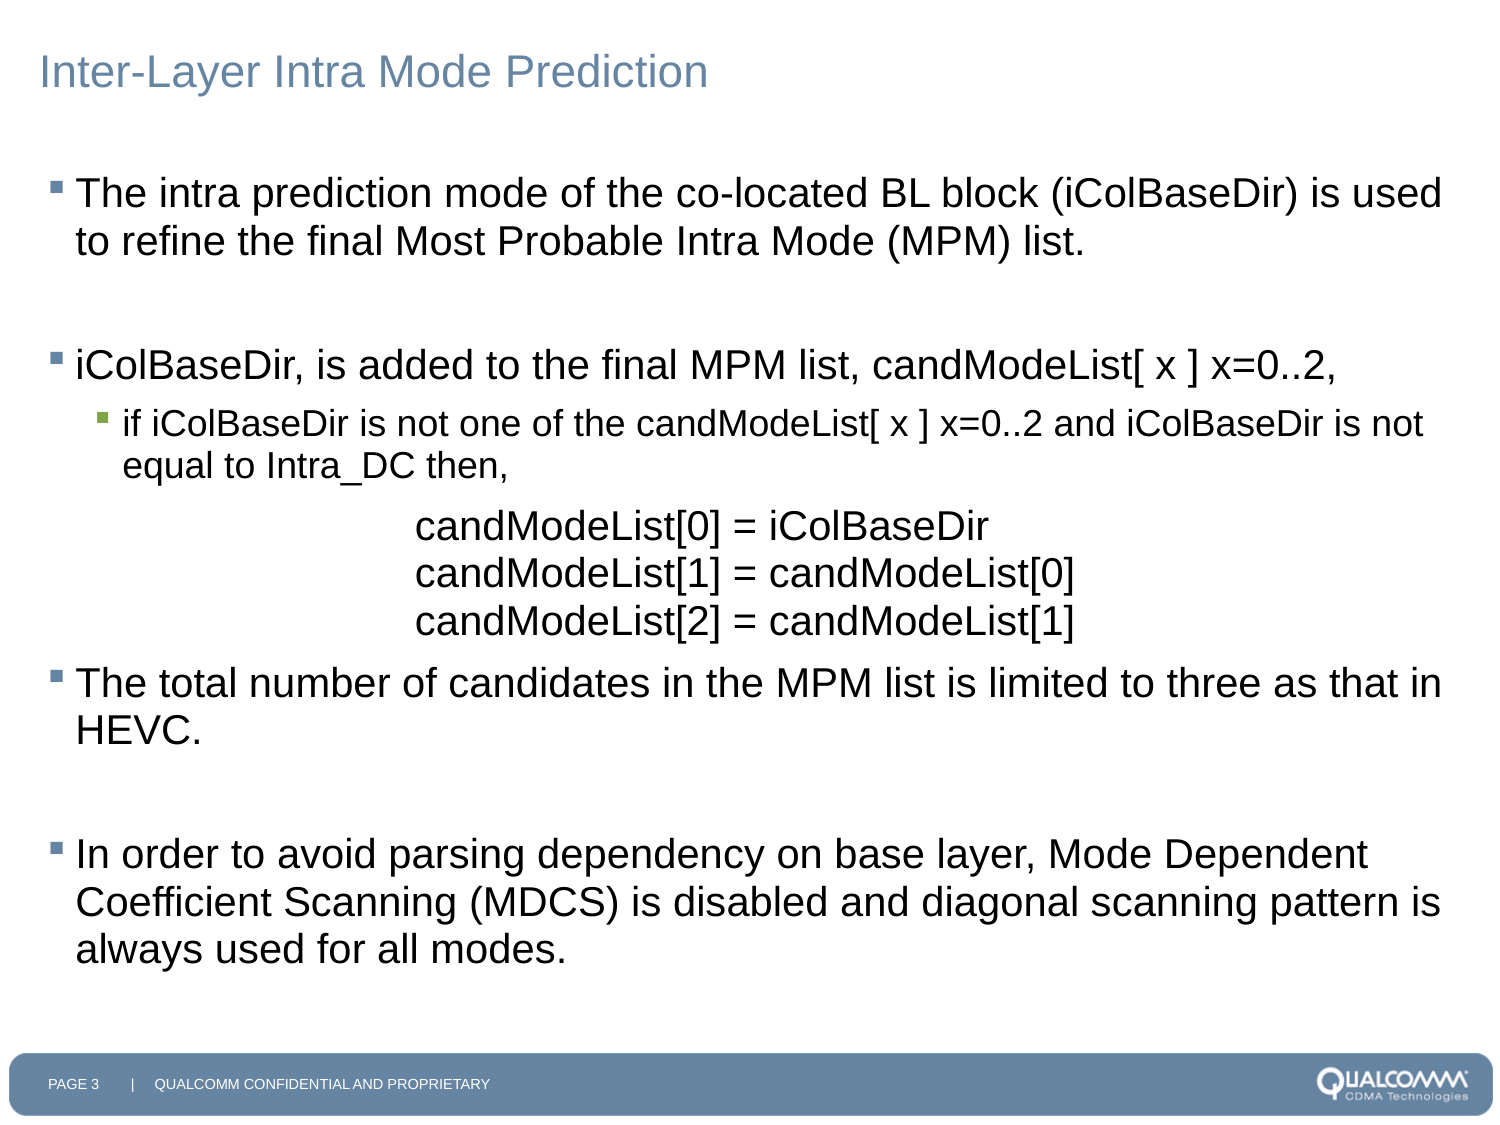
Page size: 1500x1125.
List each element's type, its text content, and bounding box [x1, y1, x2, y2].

title Inter-Layer Intra Mode Prediction [23, 44, 1457, 138]
picture [0, 1048, 1500, 1125]
text_box The intra prediction mode of the co-located BL block (iColBaseDir) is used to refine the final Most Probable Intra Mode (MPM) list. iColBaseDir, is added to the final MPM list, candModeList[ x ] x=0..2, if iColBaseDir is not one of the candModeList[ x ] x=0..2 and iColBaseDir is not equal to Intra_DC then, candModeList[0] = iColBaseDir candModeList[1] = candModeList[0] candModeList[2] = candModeList[1] The total number of candidates in the MPM list is limited to three as that in HEVC. In order to avoid parsing dependency on base layer, Mode Dependent Coefficient Scanning (MDCS) is disabled and diagonal scanning pattern is always used for all modes. [32, 162, 1462, 1013]
